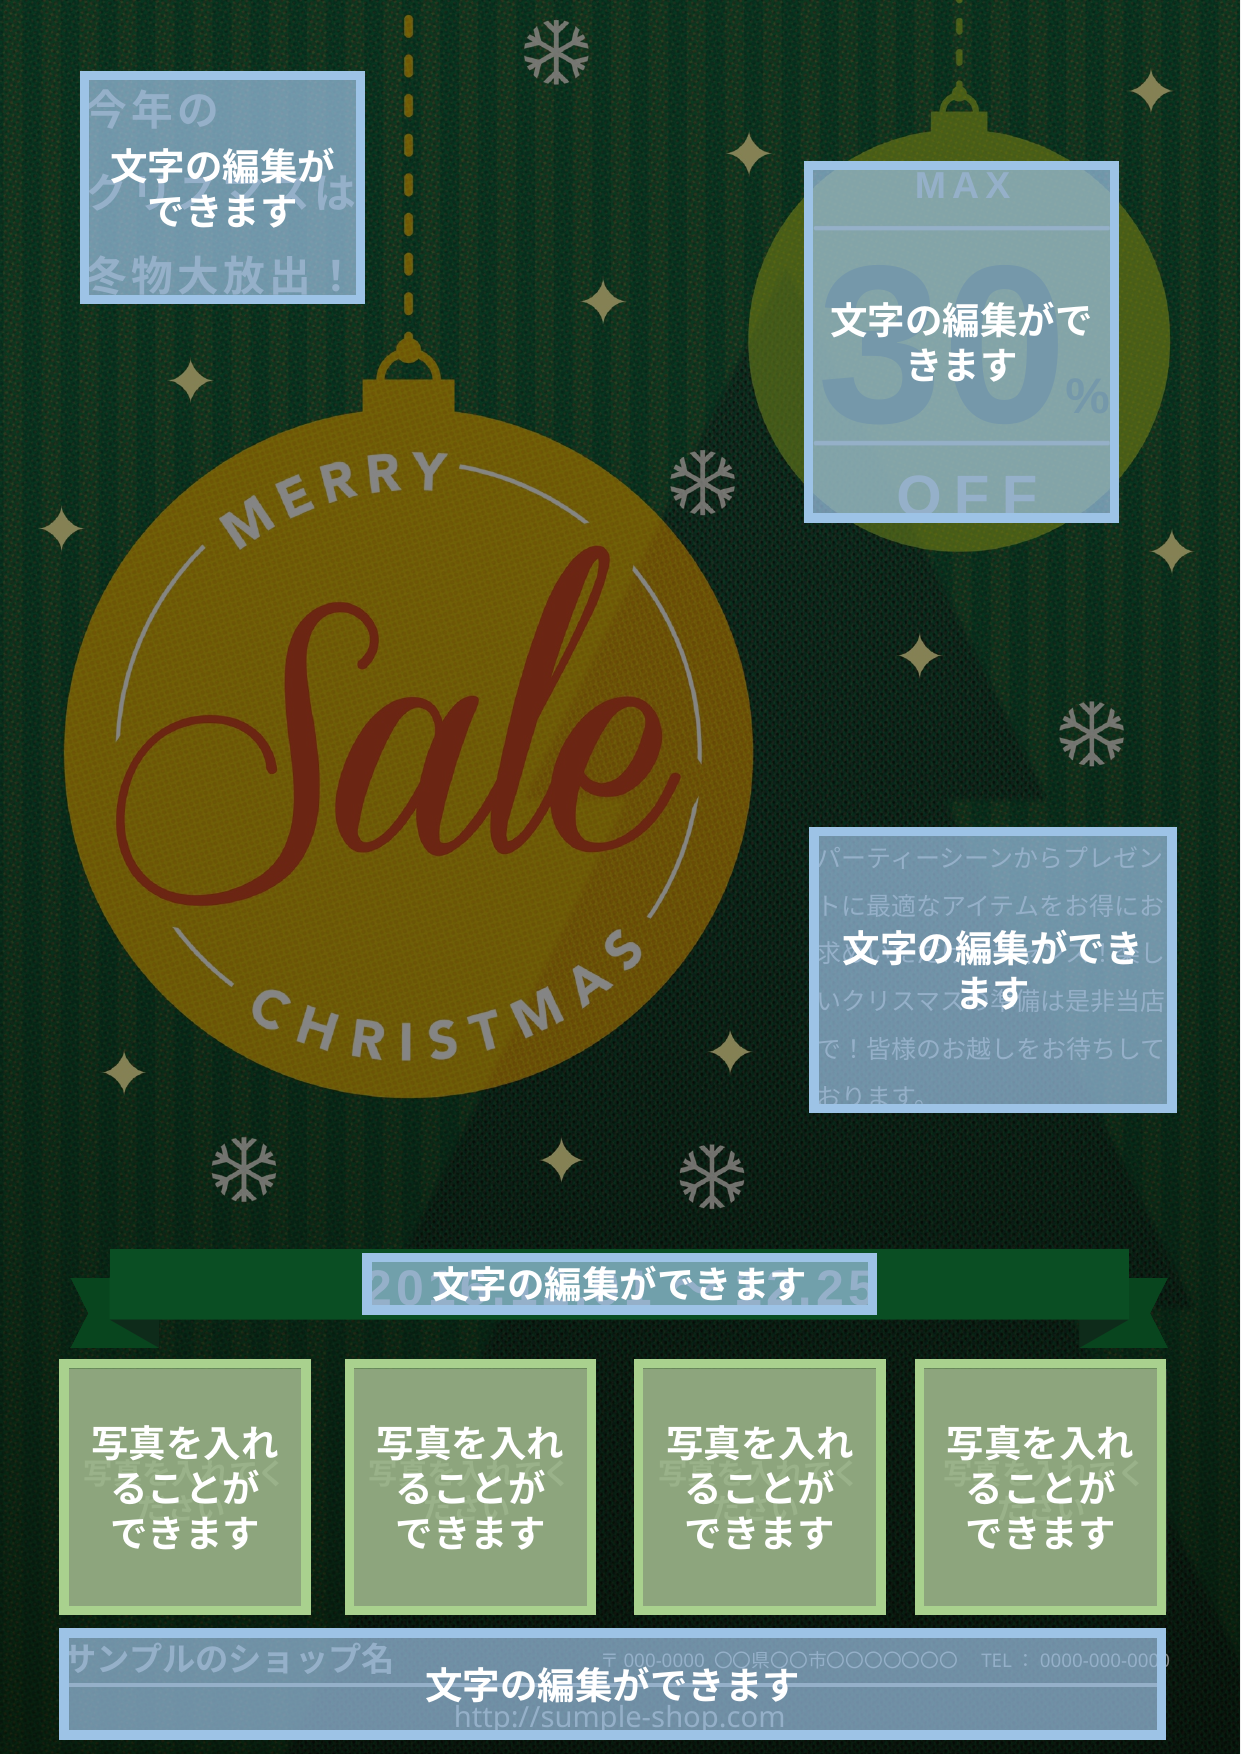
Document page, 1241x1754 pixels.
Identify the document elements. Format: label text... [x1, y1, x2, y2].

text_box [0, 0, 1241, 1754]
text_box 文字の編集ができます [84, 74, 361, 300]
picture [70, 1249, 1168, 1348]
text_box 写真を入れることが できます [638, 1363, 882, 1612]
text_box 文字の編集ができます [63, 1686, 1163, 1736]
text_box 写真を入れることが できます [63, 1363, 307, 1612]
text_box 写真を入れることが できます [918, 1363, 1163, 1612]
text_box 文字の編集ができます [63, 1632, 1163, 1685]
text_box 写真を入れることが できます [348, 1363, 593, 1612]
text_box 文字の編集ができます [807, 164, 1116, 519]
text_box 文字の編集ができます [813, 830, 1173, 1109]
